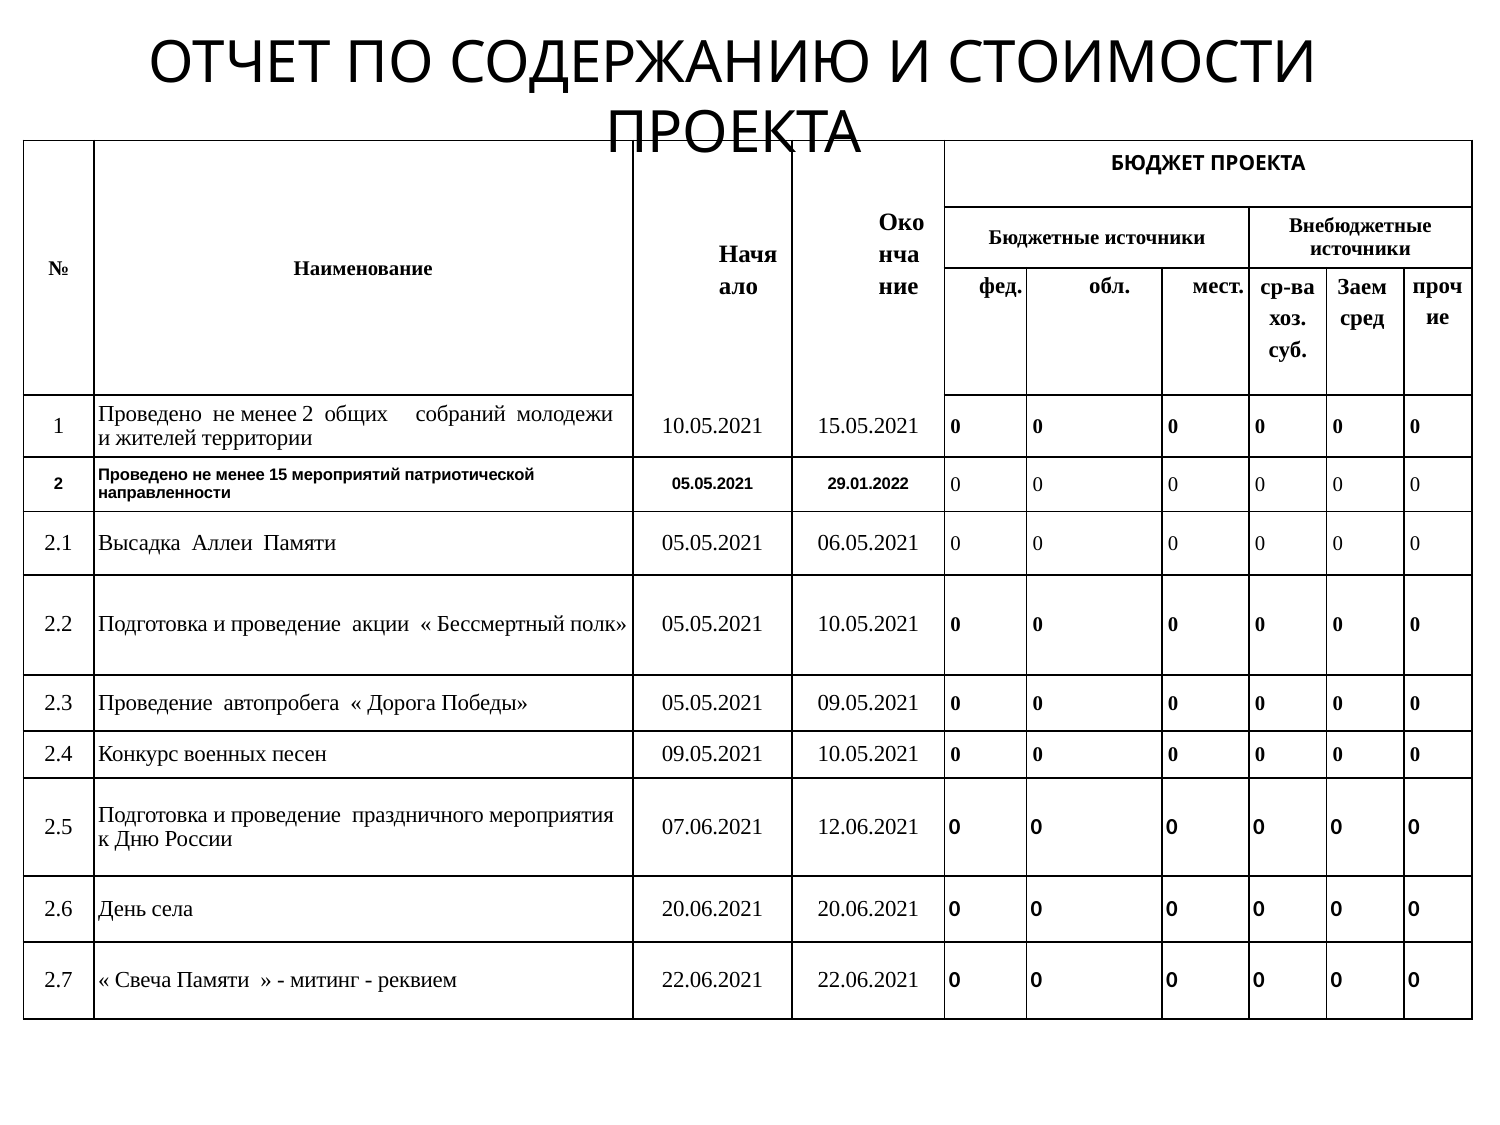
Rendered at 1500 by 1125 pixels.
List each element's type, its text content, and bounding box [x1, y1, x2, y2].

table_cell 0 [945, 732, 1026, 777]
table_cell 05.05.2021 [634, 458, 791, 511]
table_cell Заем сред [1327, 269, 1403, 394]
table_cell 10.05.2021 [793, 732, 944, 777]
table_cell 0 [1163, 512, 1248, 574]
table_cell 0 [1250, 779, 1326, 875]
table_cell 0 [1250, 877, 1326, 941]
table_cell 0 [1163, 779, 1248, 875]
table_cell Подготовка и проведение акции « Бессмертный полк» [95, 576, 632, 674]
table_cell 10.05.2021 [793, 576, 944, 674]
table_cell 0 [1250, 943, 1326, 1018]
table_cell 12.06.2021 [793, 779, 944, 875]
table_header Наименование [95, 196, 632, 394]
table_cell 0 [1405, 877, 1471, 941]
table_cell 05.05.2021 [634, 576, 791, 674]
table_header Начяало [634, 196, 791, 395]
table_cell 0 [945, 943, 1026, 1018]
table_cell 0 [1327, 732, 1403, 777]
table_cell прочие [1405, 269, 1471, 394]
table_cell 22.06.2021 [634, 943, 791, 1018]
table_cell 2.7 [24, 943, 93, 1018]
table_cell 0 [1163, 458, 1248, 511]
table_cell 0 [1250, 396, 1326, 456]
table_cell 0 [1027, 396, 1161, 456]
table_cell 0 [1327, 779, 1403, 875]
table_cell 2.4 [24, 732, 93, 777]
table_cell 0 [1163, 732, 1248, 777]
table_cell 2 [24, 458, 93, 511]
table_cell 0 [1163, 877, 1248, 941]
table_cell 0 [1405, 779, 1471, 875]
table_cell мест. [1163, 269, 1248, 394]
table_header Окончание [793, 196, 944, 395]
table_cell 0 [945, 877, 1026, 941]
table_cell 09.05.2021 [793, 676, 944, 730]
table_cell 0 [1027, 512, 1161, 574]
title ОТЧЕТ ПО СОДЕРЖАНИЮ И СТОИМОСТИ ПРОЕКТА [58, 0, 1409, 196]
table_cell 0 [945, 458, 1026, 511]
table_cell 0 [1027, 779, 1161, 875]
table_cell 0 [1163, 576, 1248, 674]
table_cell 0 [945, 576, 1026, 674]
table_cell 22.06.2021 [793, 943, 944, 1018]
table_cell 0 [1405, 676, 1471, 730]
table_cell « Свеча Памяти » - митинг - реквием [95, 943, 632, 1018]
table_cell 07.06.2021 [634, 779, 791, 875]
table_cell 0 [1163, 396, 1248, 456]
table_cell 0 [945, 676, 1026, 730]
table_cell 05.05.2021 [634, 512, 791, 574]
table_cell 05.05.2021 [634, 676, 791, 730]
table_cell 2.1 [24, 512, 93, 574]
table_cell 0 [1327, 512, 1403, 574]
table_cell 0 [1250, 458, 1326, 511]
table_cell 0 [1250, 676, 1326, 730]
table_cell 0 [1250, 576, 1326, 674]
table_cell 0 [1405, 732, 1471, 777]
table_cell Проведено не менее 2 общих собраний молодежи и жителей территории [95, 396, 632, 456]
table_cell 0 [1327, 676, 1403, 730]
table_cell 20.06.2021 [793, 877, 944, 941]
table_header № [24, 141, 93, 394]
table_cell 0 [1405, 458, 1471, 511]
table_cell 0 [1327, 396, 1403, 456]
table_cell ср-ва хоз. суб. [1250, 269, 1326, 394]
table_cell 20.06.2021 [634, 877, 791, 941]
table_cell 0 [1250, 512, 1326, 574]
table_cell 0 [945, 779, 1026, 875]
table_cell 29.01.2022 [793, 458, 944, 511]
table_cell 0 [1027, 458, 1161, 511]
table_cell 0 [945, 512, 1026, 574]
table_cell фед. [945, 269, 1026, 394]
table_cell 0 [1405, 512, 1471, 574]
table_cell 0 [1405, 576, 1471, 674]
table_cell 15.05.2021 [793, 395, 944, 456]
table_cell 10.05.2021 [634, 395, 791, 456]
table_cell Проведение автопробега « Дорога Победы» [95, 676, 632, 730]
table_cell Внебюджетные источники [1250, 208, 1471, 267]
table_cell 0 [1327, 943, 1403, 1018]
table_cell 06.05.2021 [793, 512, 944, 574]
table_cell 0 [1327, 458, 1403, 511]
table_cell Высадка Аллеи Памяти [95, 512, 632, 574]
table_cell 0 [1405, 396, 1471, 456]
table_cell День села [95, 877, 632, 941]
table_cell 1 [24, 396, 93, 456]
table_cell Конкурс военных песен [95, 732, 632, 777]
table_cell 0 [1163, 676, 1248, 730]
table_cell Проведено не менее 15 мероприятий патриотической направленности [95, 458, 632, 511]
table_cell 2.5 [24, 779, 93, 875]
table_cell 2.2 [24, 576, 93, 674]
table_cell 0 [1027, 576, 1161, 674]
table_cell 2.6 [24, 877, 93, 941]
table_cell Подготовка и проведение праздничного мероприятия к Дню России [95, 779, 632, 875]
table_cell 0 [1027, 732, 1161, 777]
table_cell 0 [945, 396, 1026, 456]
table_cell Бюджетные источники [945, 208, 1248, 267]
table_header БЮДЖЕТ ПРОЕКТА [945, 141, 1471, 206]
table_cell обл. [1027, 269, 1161, 394]
table_cell 0 [1027, 877, 1161, 941]
table_cell 0 [1027, 943, 1161, 1018]
table_cell 0 [1163, 943, 1248, 1018]
table_cell 0 [1327, 576, 1403, 674]
table_cell 0 [1405, 943, 1471, 1018]
table_cell 0 [1250, 732, 1326, 777]
table_cell 2.3 [24, 676, 93, 730]
table_cell 09.05.2021 [634, 732, 791, 777]
table_cell 0 [1327, 877, 1403, 941]
table_cell 0 [1027, 676, 1161, 730]
